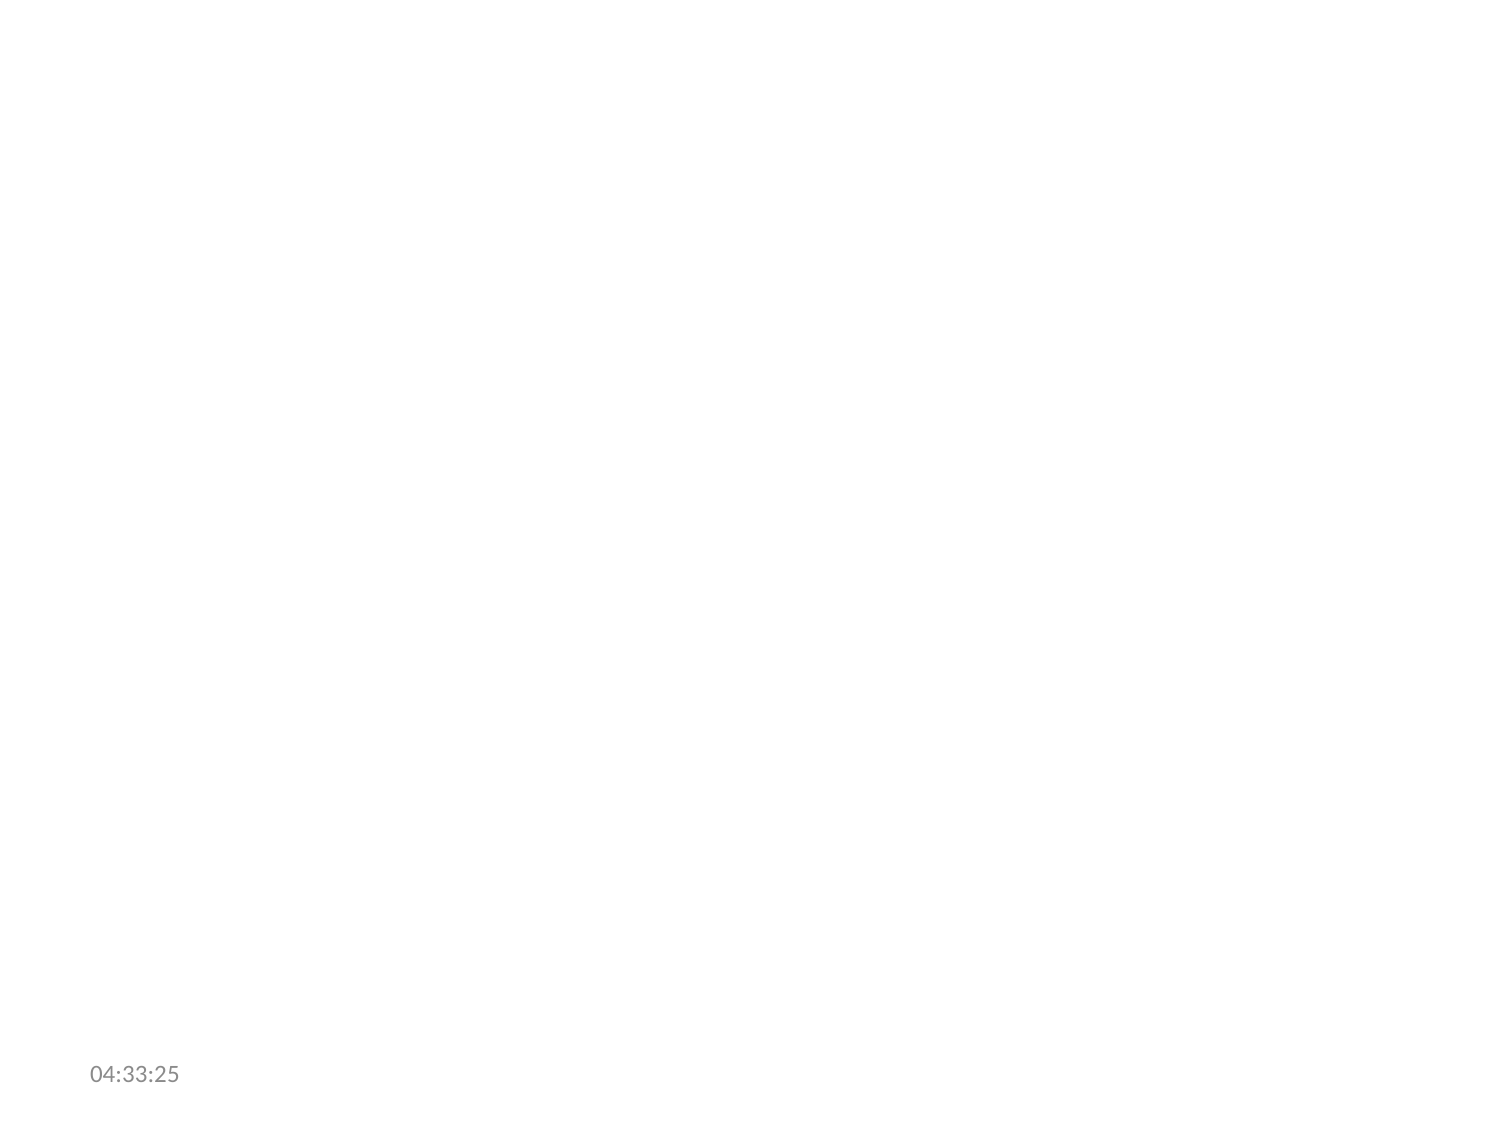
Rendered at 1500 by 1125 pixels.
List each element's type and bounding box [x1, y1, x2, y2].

slide_number [75, 1042, 425, 1103]
